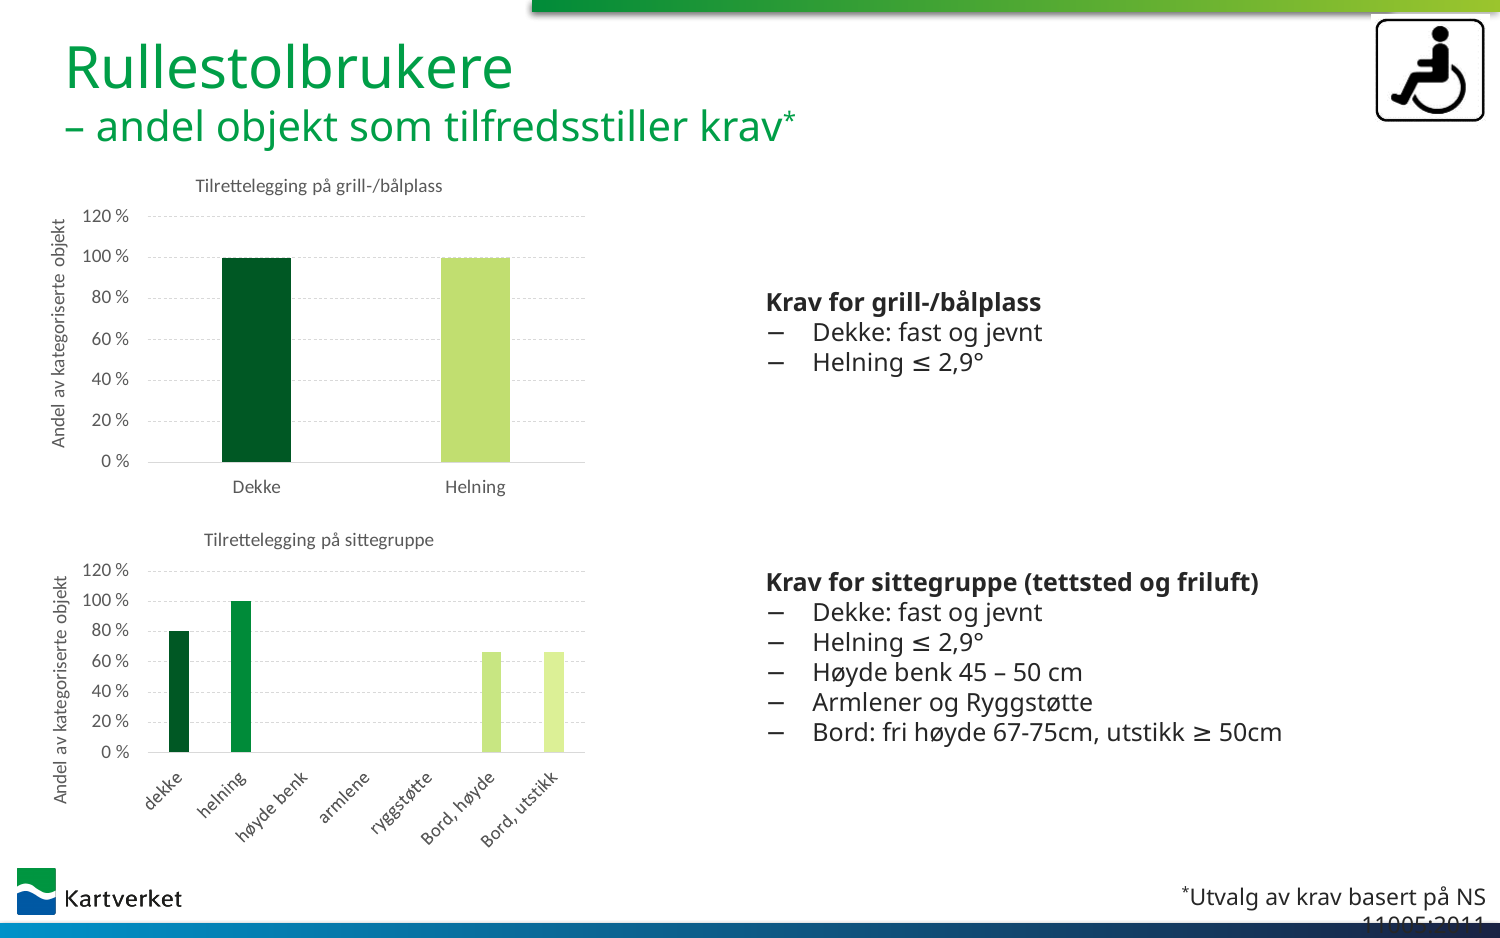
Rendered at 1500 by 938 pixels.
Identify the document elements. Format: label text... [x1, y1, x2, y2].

text_box *Utvalg av krav basert på NS 11005:2011 [1068, 873, 1500, 938]
text_box Krav for grill-/bålplass Dekke: fast og jevnt Helning ≤ 2,9° [750, 279, 1452, 384]
text_box Krav for sittegruppe (tettsted og friluft) Dekke: fast og jevnt Helning ≤ 2,9° Høyde benk 45 – 50 cm Armlener og Ryggstøtte Bord: fri høyde 67-75cm, utstikk ≥ 50cm [750, 559, 1500, 754]
text_box Rullestolbrukere – andel objekt som tilfredsstiller krav* [49, 14, 1431, 158]
picture [1371, 13, 1491, 127]
picture [41, 166, 596, 505]
picture [41, 520, 596, 859]
